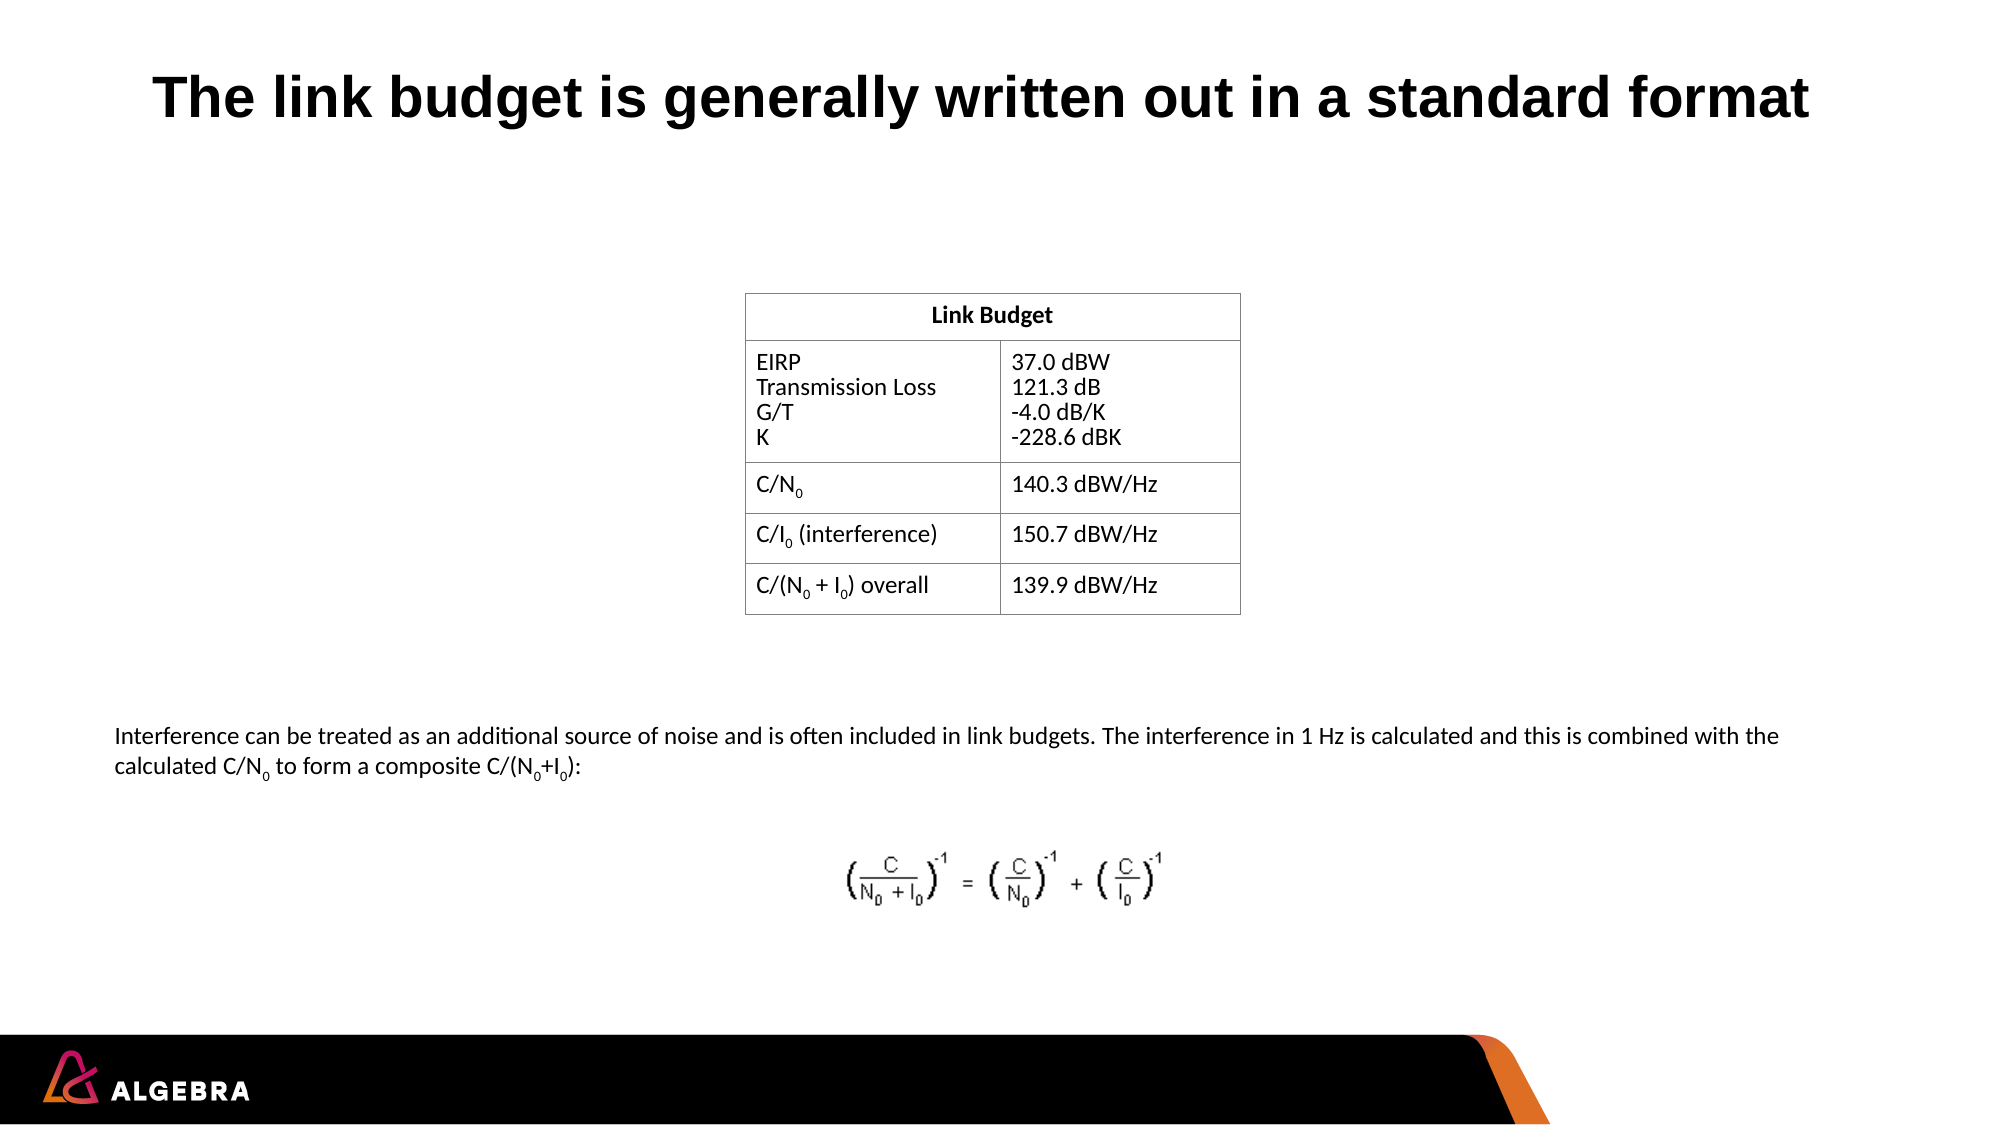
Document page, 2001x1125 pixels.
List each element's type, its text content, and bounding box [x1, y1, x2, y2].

table_cell 139.9 dBW/Hz [1001, 564, 1240, 614]
picture [0, 1034, 1733, 1125]
table_cell C/N0 [746, 463, 1000, 513]
table_cell C/I0 (interference) [746, 514, 1000, 563]
picture [835, 845, 1167, 920]
title The link budget is generally written out in a standard format [137, 59, 1863, 278]
text_box Interference can be treated as an additional source of noise and is often included in link budgets. The interference in 1 Hz is calculated and this is combined with the calculated C/N0 to form a composite C/(N0+I0): [99, 716, 1900, 841]
table_cell EIRP Transmission Loss G/T K [746, 341, 1000, 462]
table_header Link Budget [746, 294, 1240, 340]
table_cell C/(N0 + I0) overall [746, 564, 1000, 614]
table_cell 150.7 dBW/Hz [1001, 514, 1240, 563]
table_cell 37.0 dBW 121.3 dB -4.0 dB/K -228.6 dBK [1001, 341, 1240, 462]
table_cell 140.3 dBW/Hz [1001, 463, 1240, 513]
